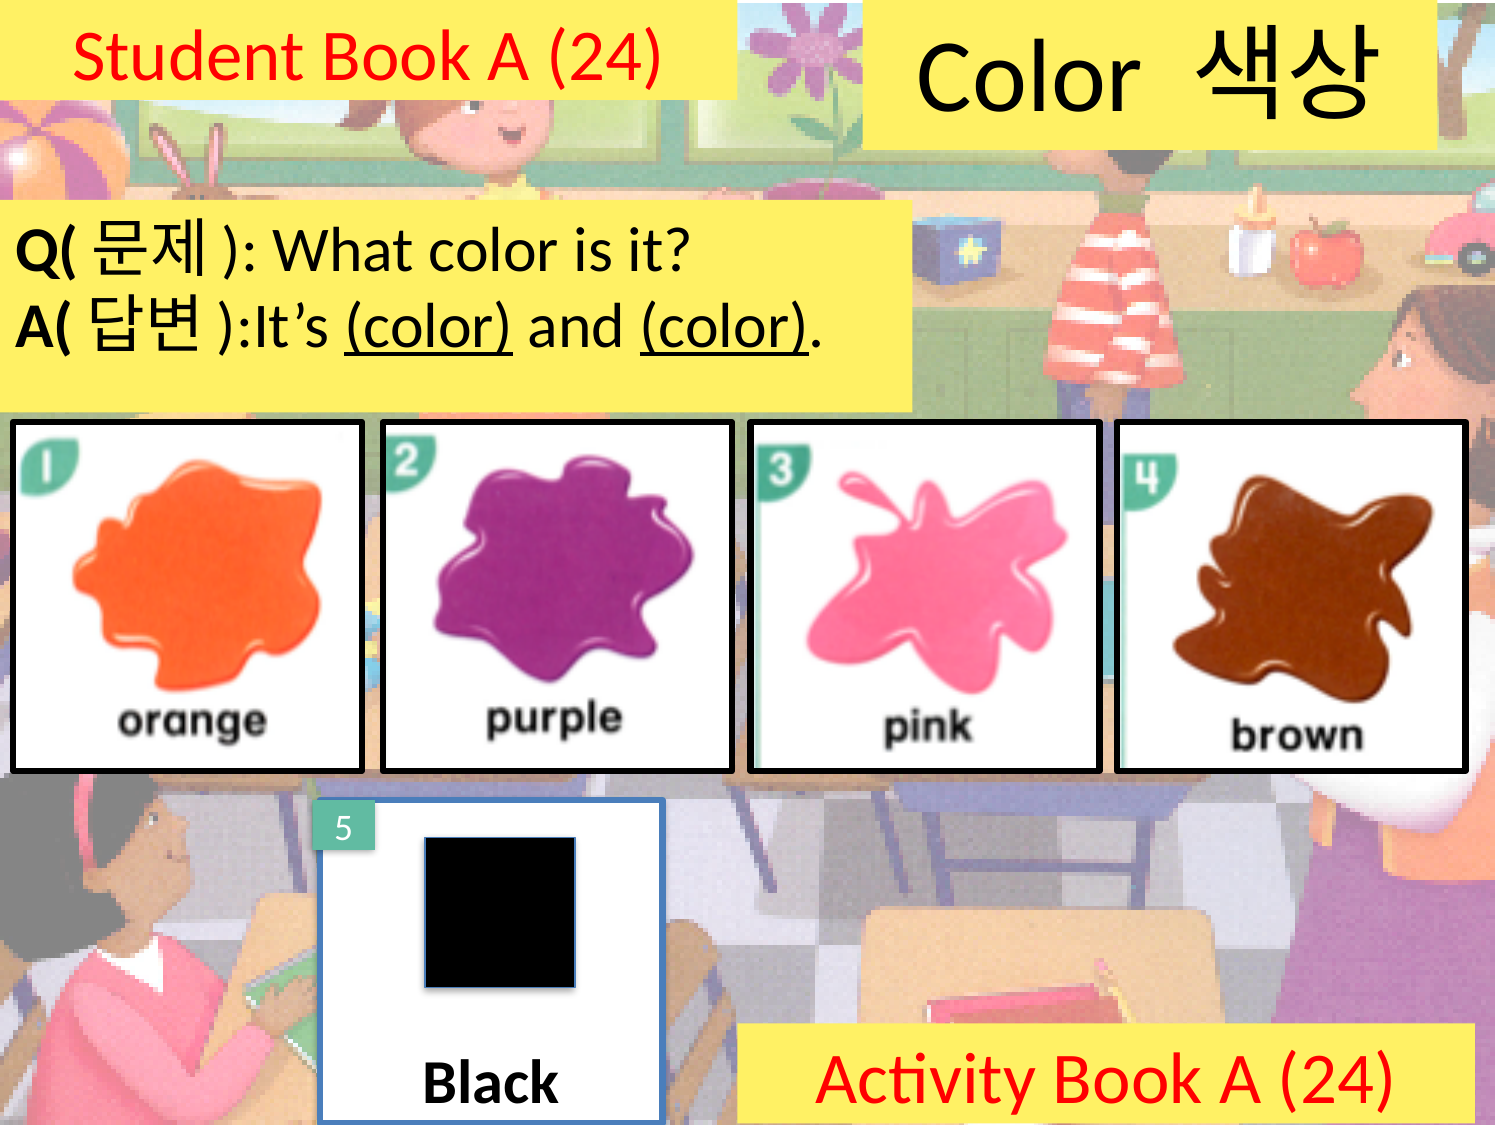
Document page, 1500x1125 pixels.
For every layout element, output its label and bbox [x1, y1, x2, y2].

text_box [312, 799, 663, 1124]
text_box [753, 424, 1463, 768]
text_box [15, 424, 729, 769]
picture [0, 0, 1500, 1125]
